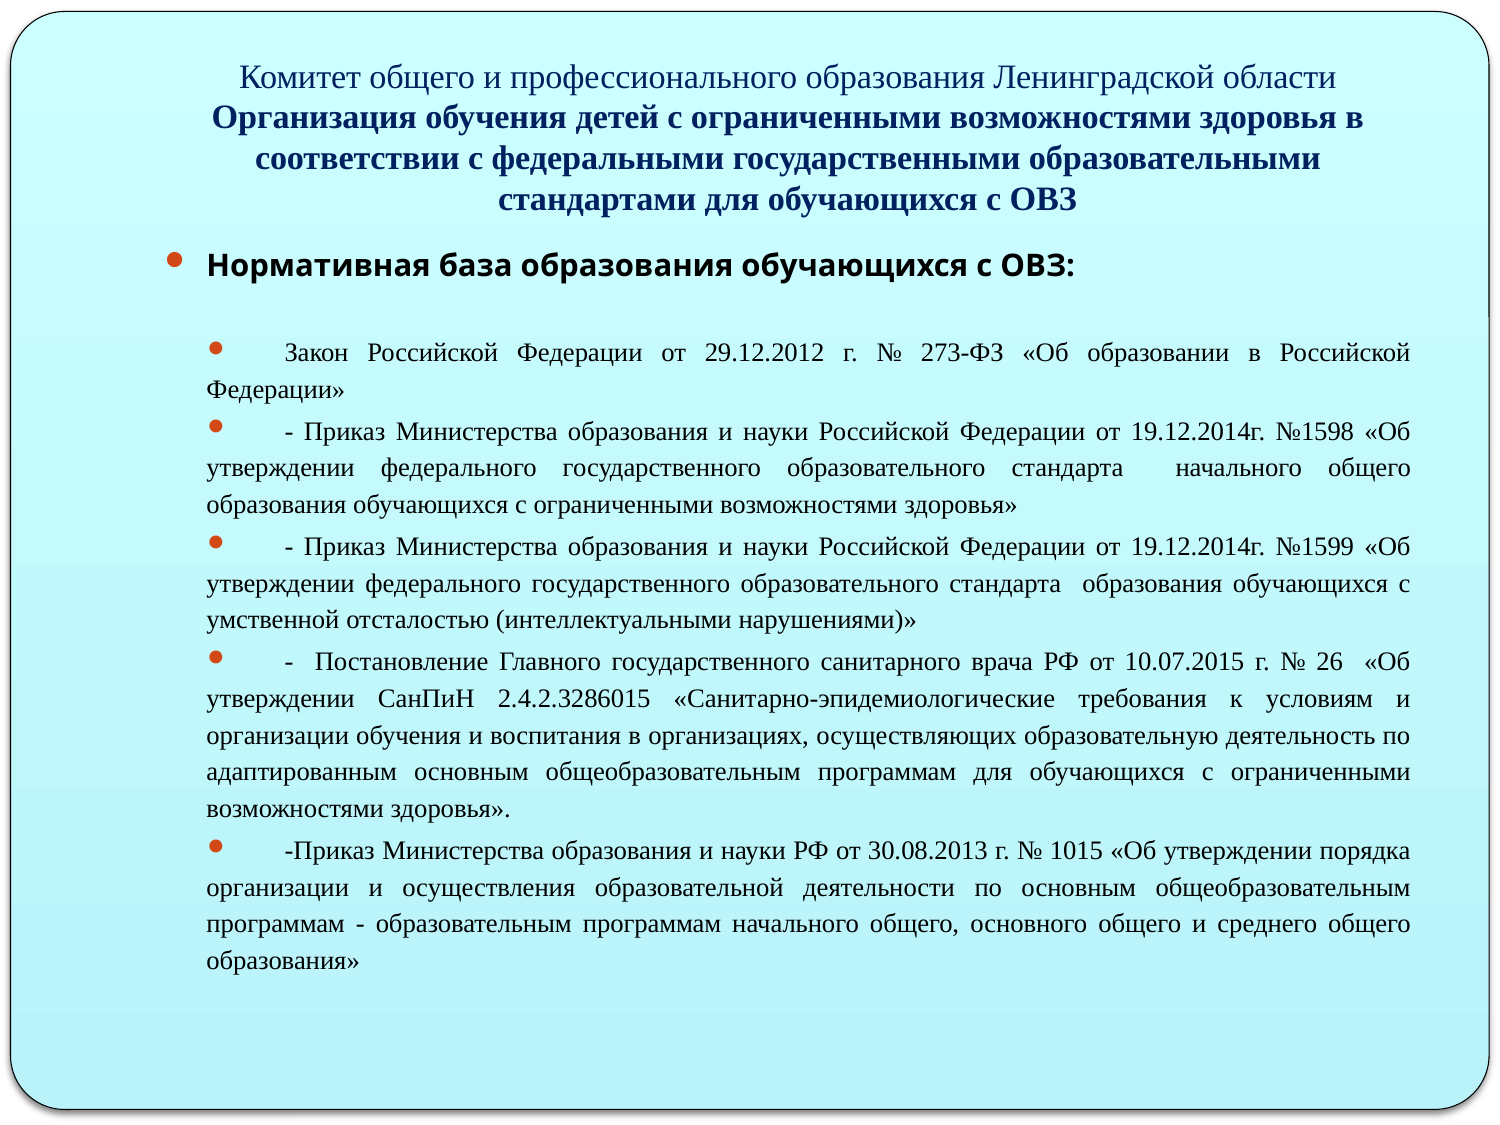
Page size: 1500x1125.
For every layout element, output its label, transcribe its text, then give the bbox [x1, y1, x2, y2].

title Комитет общего и профессионального образования Ленинградской области Организация обучения детей с ограниченными возможностями здоровья в соответствии с федеральными государственными образовательными стандартами для обучающихся с ОВЗ [150, 45, 1425, 233]
list Нормативная база образования обучающихся с ОВЗ: Закон Российской Федерации от 29.12.2012 г. № 273-ФЗ «Об образовании в Российской Федерации» - Приказ Министерства образования и науки Российской Федерации от 19.12.2014г. №1598 «Об утверждении федерального государственного образовательного стандарта начального общего образования обучающихся с ограниченными возможностями здоровья» - Приказ Министерства образования и науки Российской Федерации от 19.12.2014г. №1599 «Об утверждении федерального государственного образовательного стандарта образования обучающихся с умственной отсталостью (интеллектуальными нарушениями)» - Постановление Главного государственного санитарного врача РФ от 10.07.2015 г. № 26 «Об утверждении СанПиН 2.4.2.3286015 «Санитарно-эпидемиологические требования к условиям и организации обучения и воспитания в организациях, осуществляющих образовательную деятельность по адаптированным основным общеобразовательным программам для обучающихся с ограниченными возможностями здоровья». -Приказ Министерства образования и науки РФ от 30.08.2013 г. № 1015 «Об утверждении порядка организации и осуществления образовательной деятельности по основным общеобразовательным программам - образовательным программам начального общего, основного общего и среднего общего образования» [150, 237, 1425, 988]
